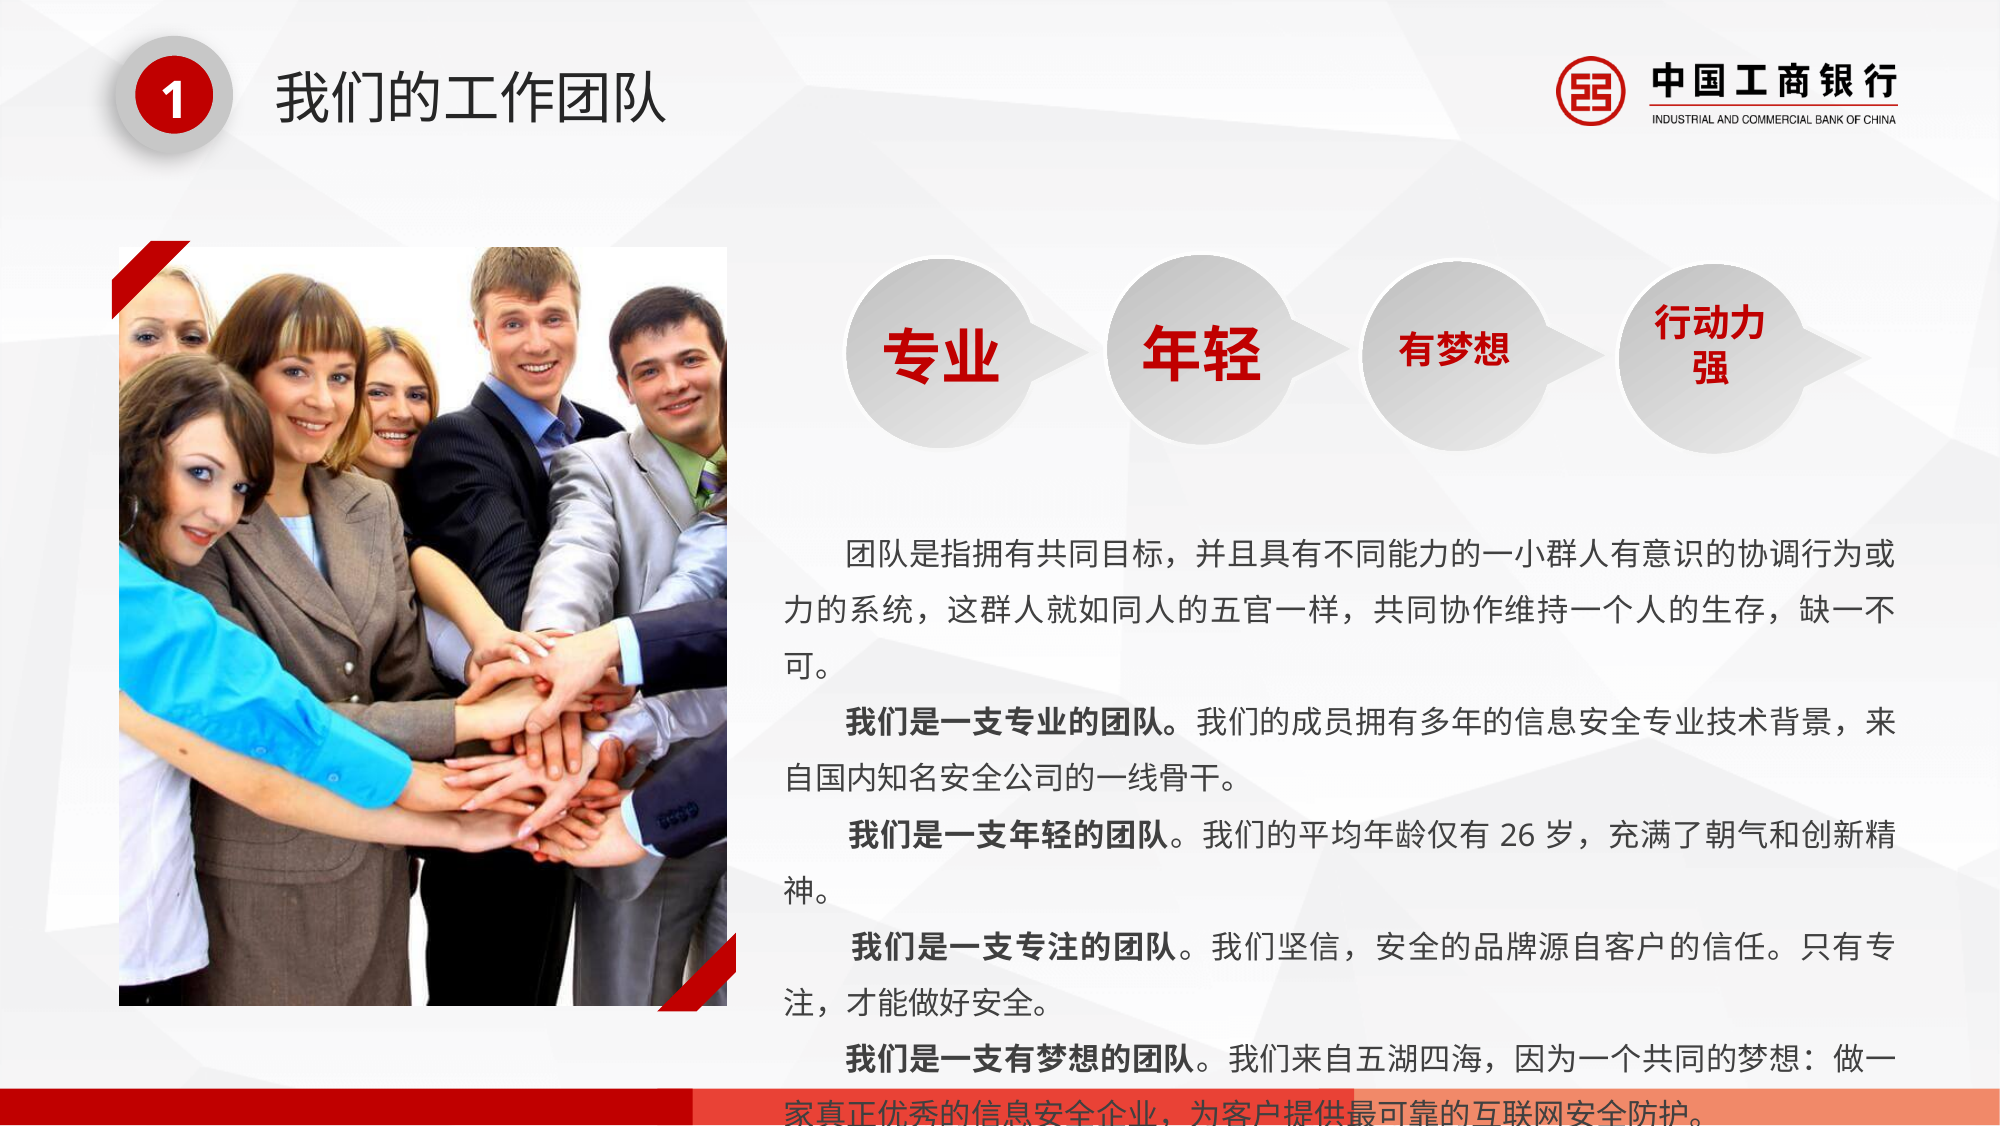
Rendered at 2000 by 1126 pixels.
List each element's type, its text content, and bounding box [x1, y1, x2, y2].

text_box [1614, 259, 1872, 458]
title 我们的工作团队 [259, 54, 687, 139]
text_box [143, 238, 193, 245]
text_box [842, 254, 1099, 453]
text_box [1358, 257, 1616, 456]
text_box 团队是指拥有共同目标，并且具有不同能力的一小群人有意识的协调行为或力的系统，这群人就如同人的五官一样，共同协作维持一个人的生存，缺一不可。 我们是一支专业的团队。我们的成员拥有多年的信息安全专业技术背景，来自国内知名安全公司的一线骨干。 我们是一支年轻的团队。我们的平均年龄仅有26岁，充满了朝气和创新精神。 我们是一支专注的团队。我们坚信，安全的品牌源自客户的信任。只有专注，才能做好安全。 我们是一支有梦想的团队。我们来自五湖四海，因为一个共同的梦想：做一家真正优秀的信息安全企业，为客户提供最可靠的互联网安全防护。 [783, 515, 1898, 1126]
picture [0, 0, 2000, 1088]
text_box [731, 930, 738, 980]
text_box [116, 36, 233, 153]
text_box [1103, 250, 1360, 449]
text_box [109, 274, 114, 322]
